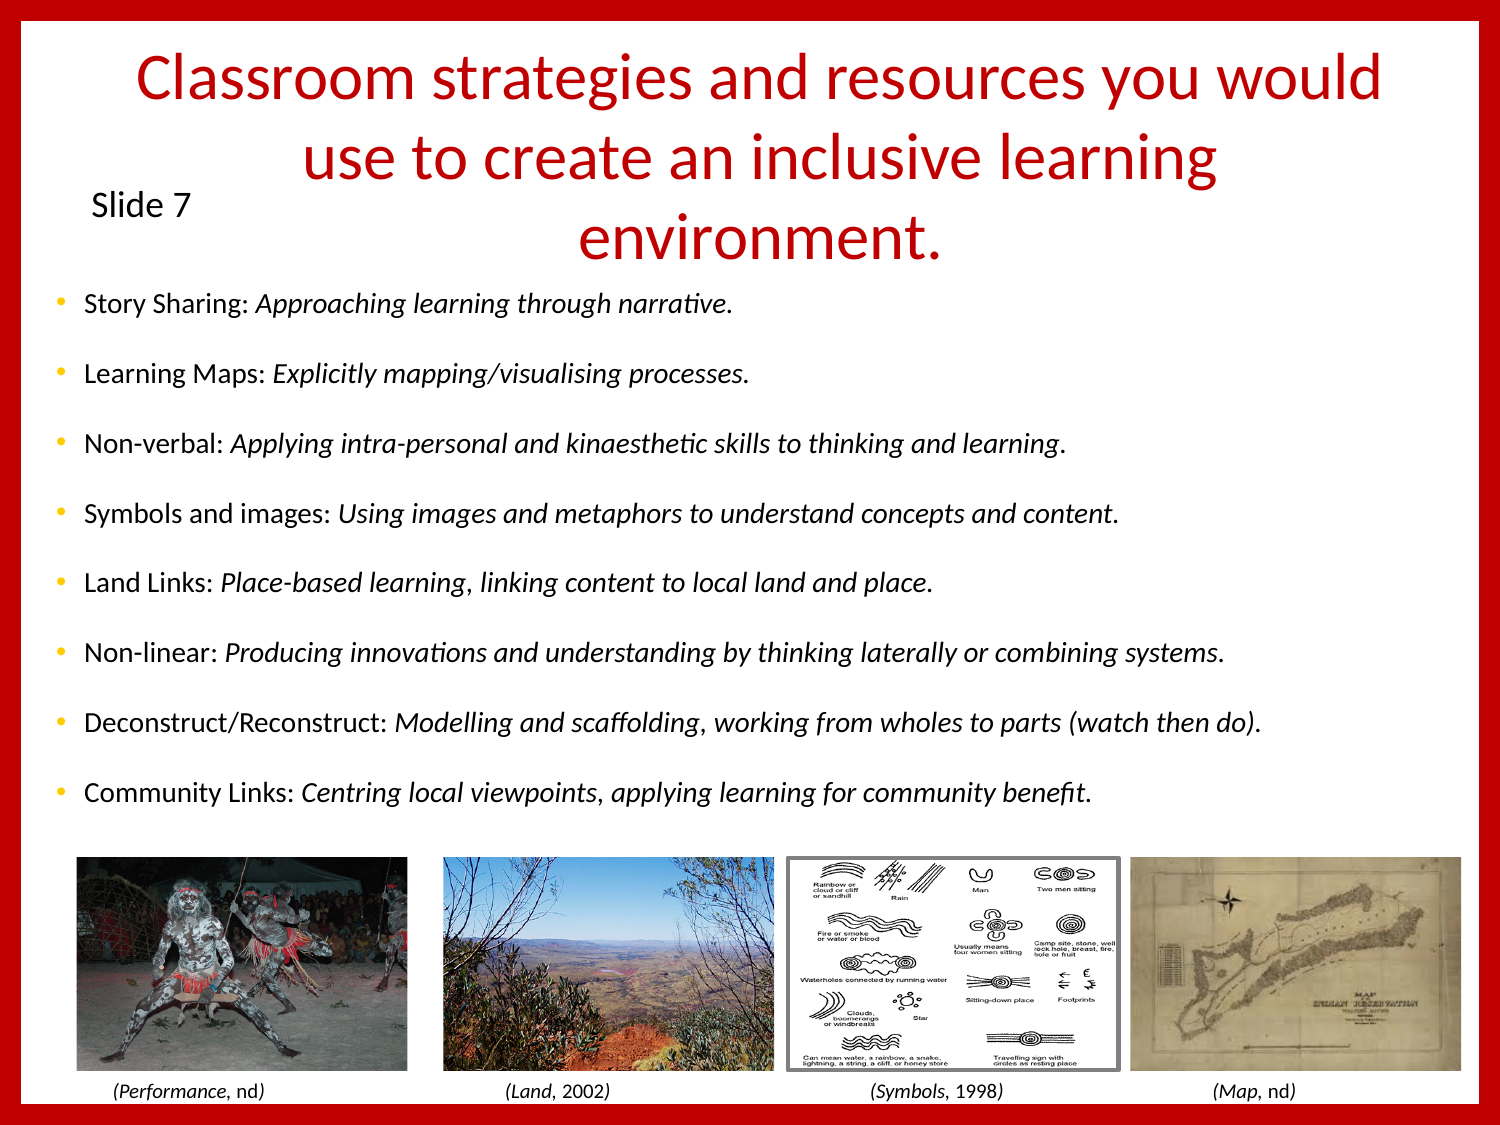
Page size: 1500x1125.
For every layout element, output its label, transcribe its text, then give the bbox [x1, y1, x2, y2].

text_box Story Sharing: Approaching learning through narrative. Learning Maps: Explicitly mapping/visualising processes. Non-verbal: Applying intra-personal and kinaesthetic skills to thinking and learning. Symbols and images: Using images and metaphors to understand concepts and content. Land Links: Place-based learning, linking content to local land and place. Non-linear: Producing innovations and understanding by thinking laterally or combining systems. Deconstruct/Reconstruct: Modelling and scaffolding, working from wholes to parts (watch then do). Community Links: Centring local viewpoints, applying learning for community benefit. [41, 231, 1500, 846]
text_box [75, 856, 410, 1072]
text_box Slide 7 [41, 172, 242, 233]
text_box [441, 856, 776, 1072]
text_box Classroom strategies and resources you would use to create an inclusive learning environment. [98, 25, 1424, 231]
text_box (Map, nd) [1197, 1070, 1394, 1111]
text_box [0, 0, 1500, 1125]
text_box [786, 856, 1121, 1072]
text_box (Land, 2002) [490, 1070, 687, 1111]
text_box (Symbols, 1998) [855, 1070, 1052, 1111]
text_box [1128, 856, 1463, 1072]
text_box (Performance, nd) [97, 1070, 294, 1111]
